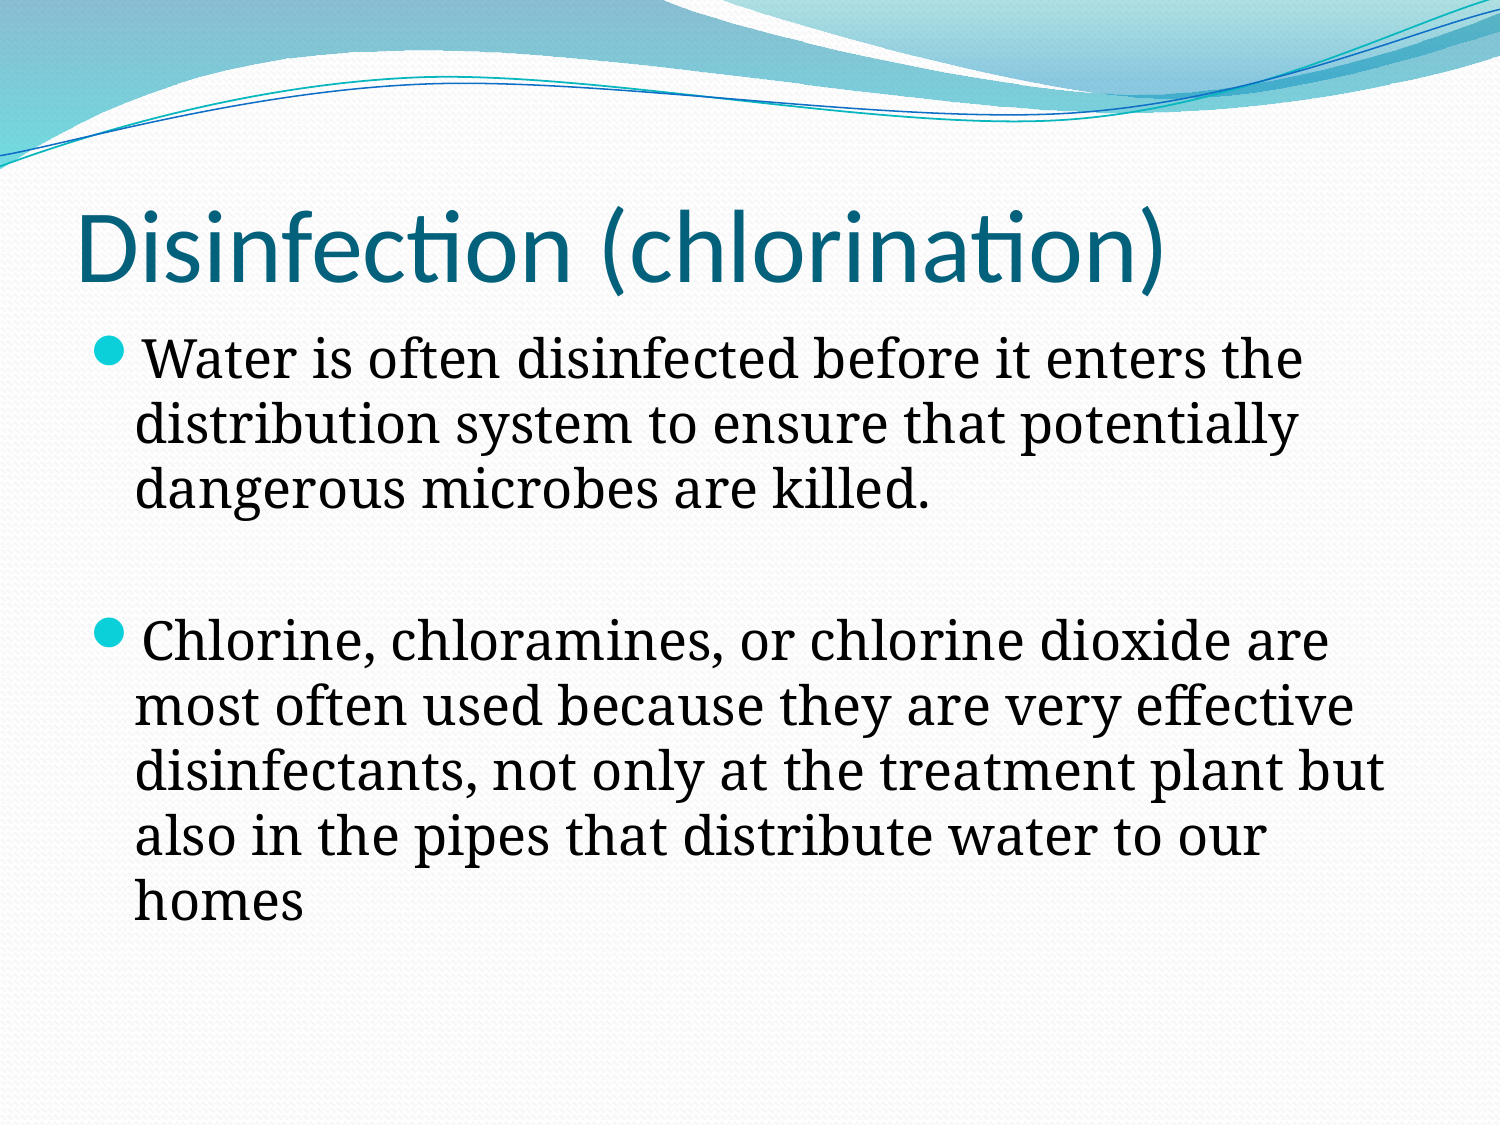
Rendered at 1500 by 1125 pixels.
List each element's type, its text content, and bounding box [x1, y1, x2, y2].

title Disinfection (chlorination) [75, 115, 1425, 303]
list Water is often disinfected before it enters the distribution system to ensure that potentially dangerous microbes are killed. Chlorine, chloramines, or chlorine dioxide are most often used because they are very effective disinfectants, not only at the treatment plant but also in the pipes that distribute water to our homes [75, 317, 1425, 1038]
